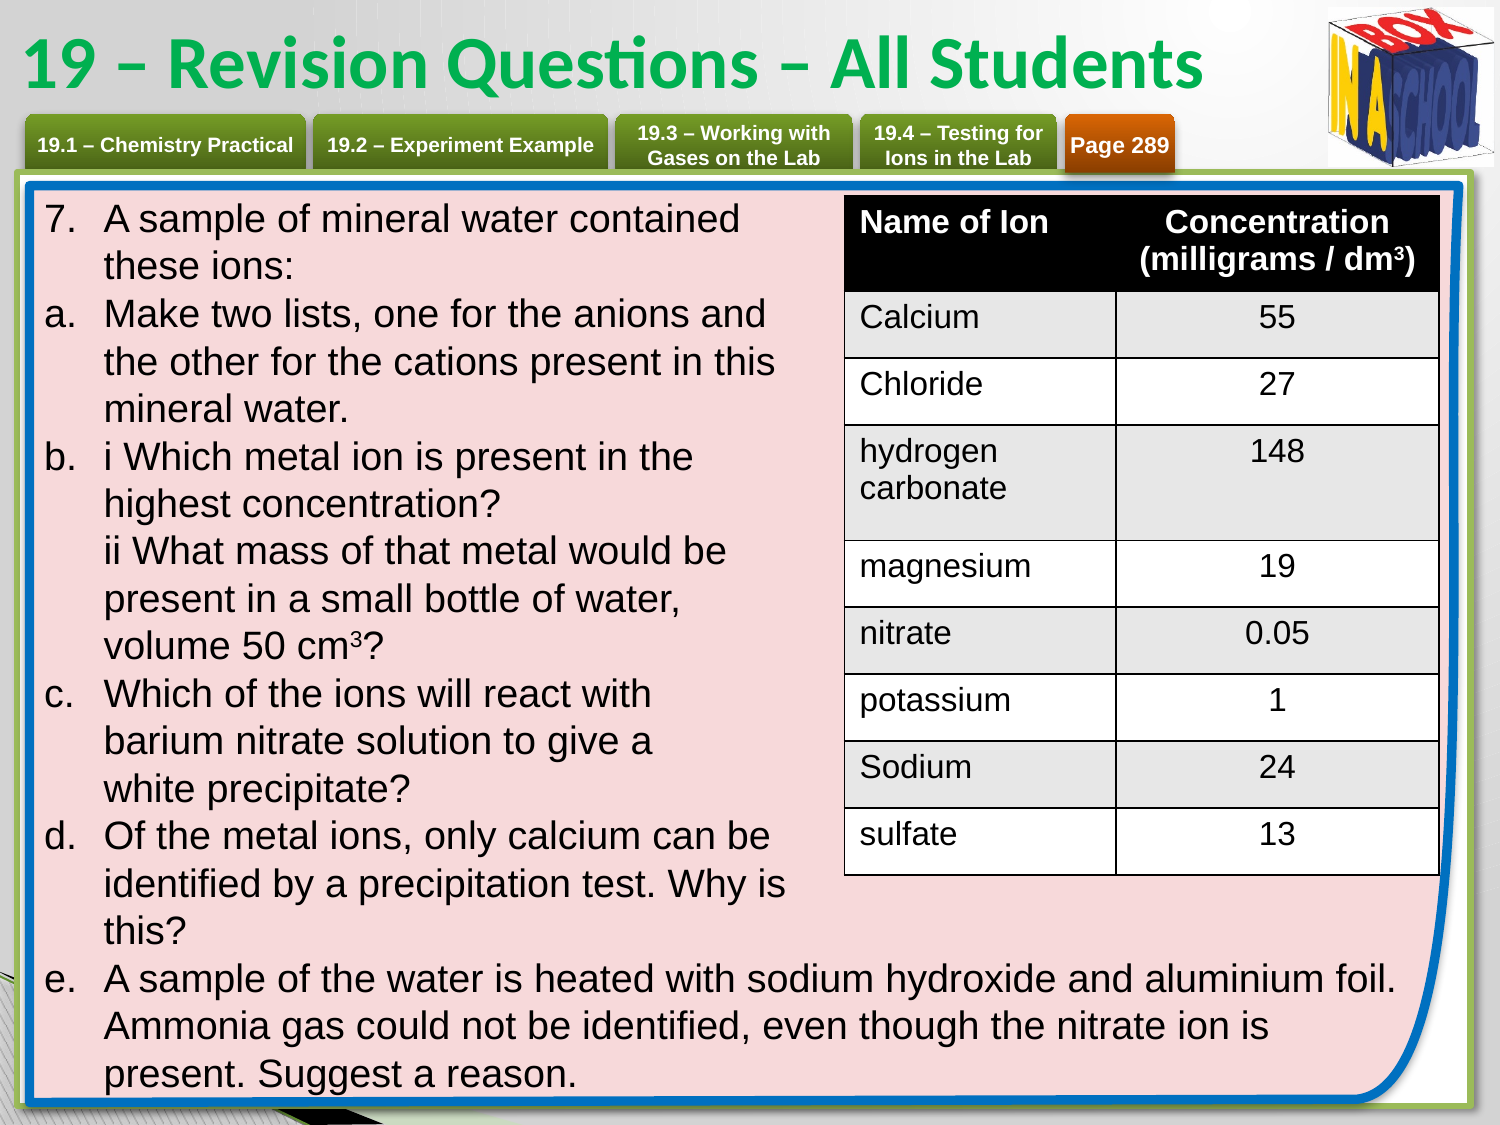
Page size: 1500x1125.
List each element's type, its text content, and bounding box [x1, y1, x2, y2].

table_cell potassium [845, 675, 1115, 740]
table_cell 0.05 [1117, 608, 1438, 673]
table_cell Chloride [845, 359, 1115, 424]
table_cell 1 [1117, 675, 1438, 740]
text_box Page 289 [1064, 113, 1176, 173]
table_cell nitrate [845, 608, 1115, 673]
table_cell Calcium [845, 292, 1115, 357]
picture [1328, 7, 1495, 167]
title 19 – Revision Questions – All Students [5, 7, 1270, 110]
table_cell 55 [1117, 292, 1438, 357]
table_cell 148 [1117, 426, 1438, 540]
table_cell 24 [1117, 742, 1438, 807]
table_cell 27 [1117, 359, 1438, 424]
picture [281, 1114, 303, 1125]
table_cell 19 [1117, 541, 1438, 606]
table_header Name of Ion [845, 197, 1115, 290]
table_cell magnesium [845, 541, 1115, 606]
table_cell sulfate [845, 809, 1115, 874]
text_box A sample of mineral water contained these ions: Make two lists, one for the anions and the other for the cations present in this mineral water. i Which metal ion is present in the highest concentration? ii What mass of that metal would be present in a small bottle of water, volume 50 cm3? Which of the ions will react with barium nitrate solution to give a white precipitate? Of the metal ions, only calcium can be identified by a precipitation test. Why is this? A sample of the water is heated with sodium hydroxide and aluminium foil. Ammonia gas could not be identified, even though the nitrate ion is present. Suggest a reason. [29, 185, 1459, 1103]
table_cell Sodium [845, 742, 1115, 807]
table_cell hydrogen carbonate [845, 426, 1115, 540]
table_header Concentration (milligrams / dm3) [1117, 197, 1438, 290]
table_cell 13 [1117, 809, 1438, 874]
